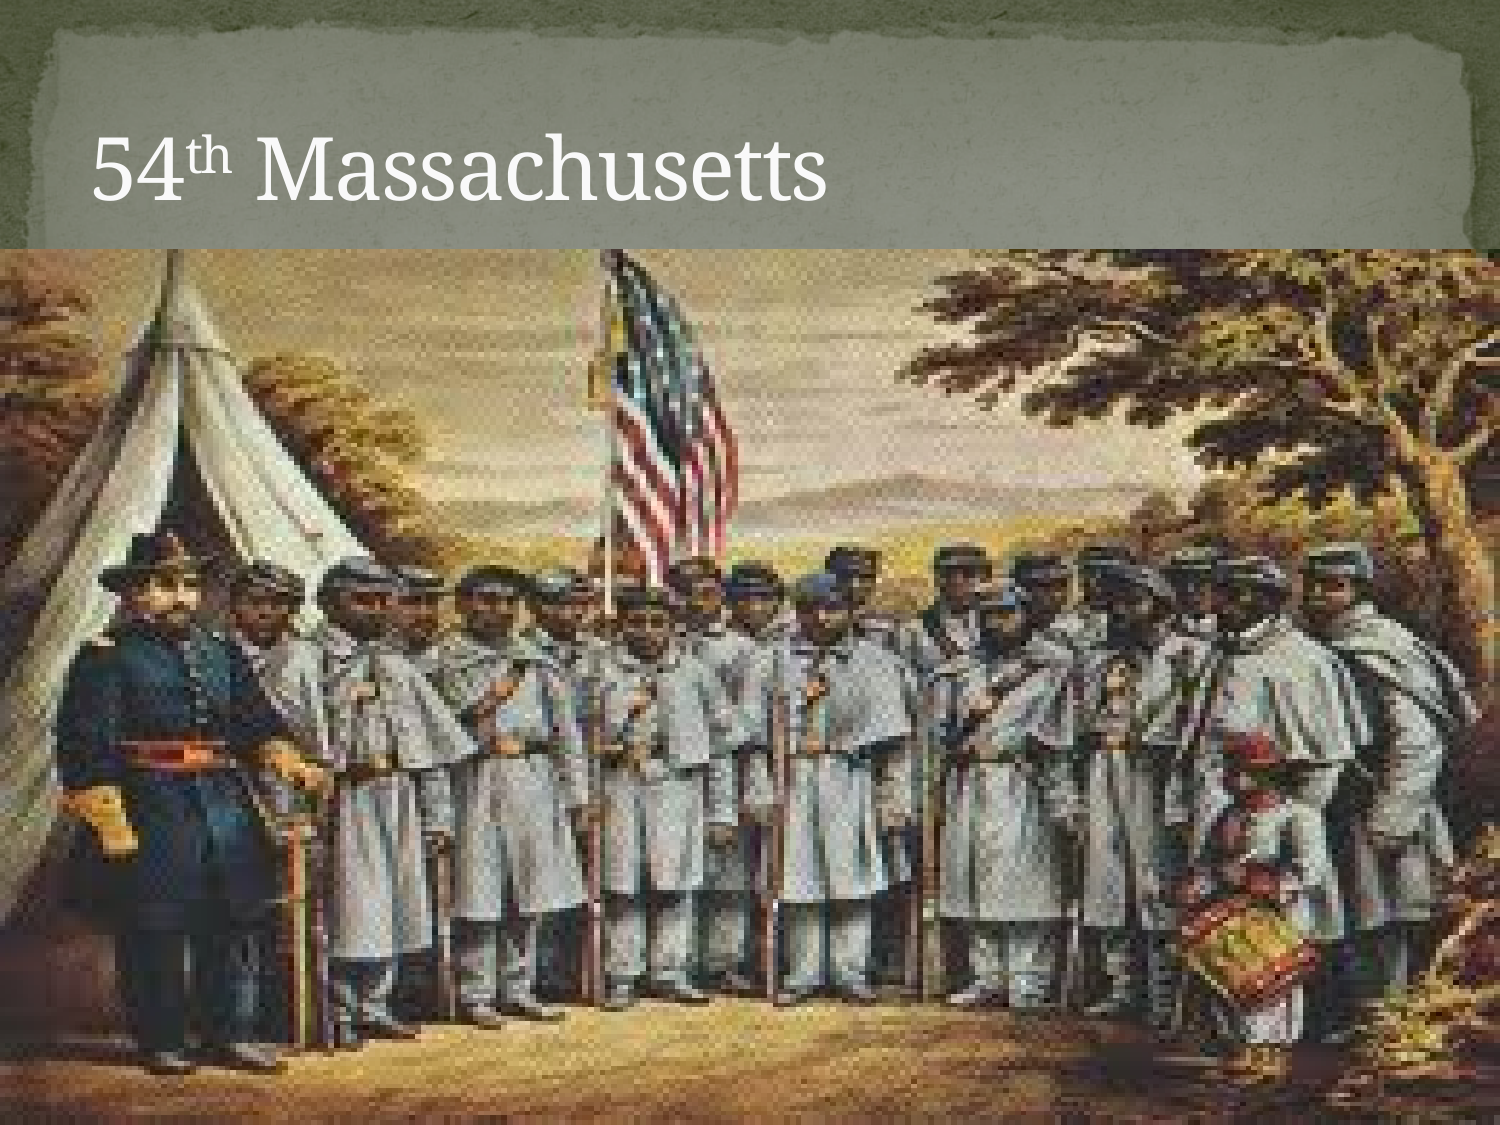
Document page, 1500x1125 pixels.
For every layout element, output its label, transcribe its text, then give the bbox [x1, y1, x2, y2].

title 54th Massachusetts [74, 24, 1425, 225]
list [3, 253, 1498, 1123]
